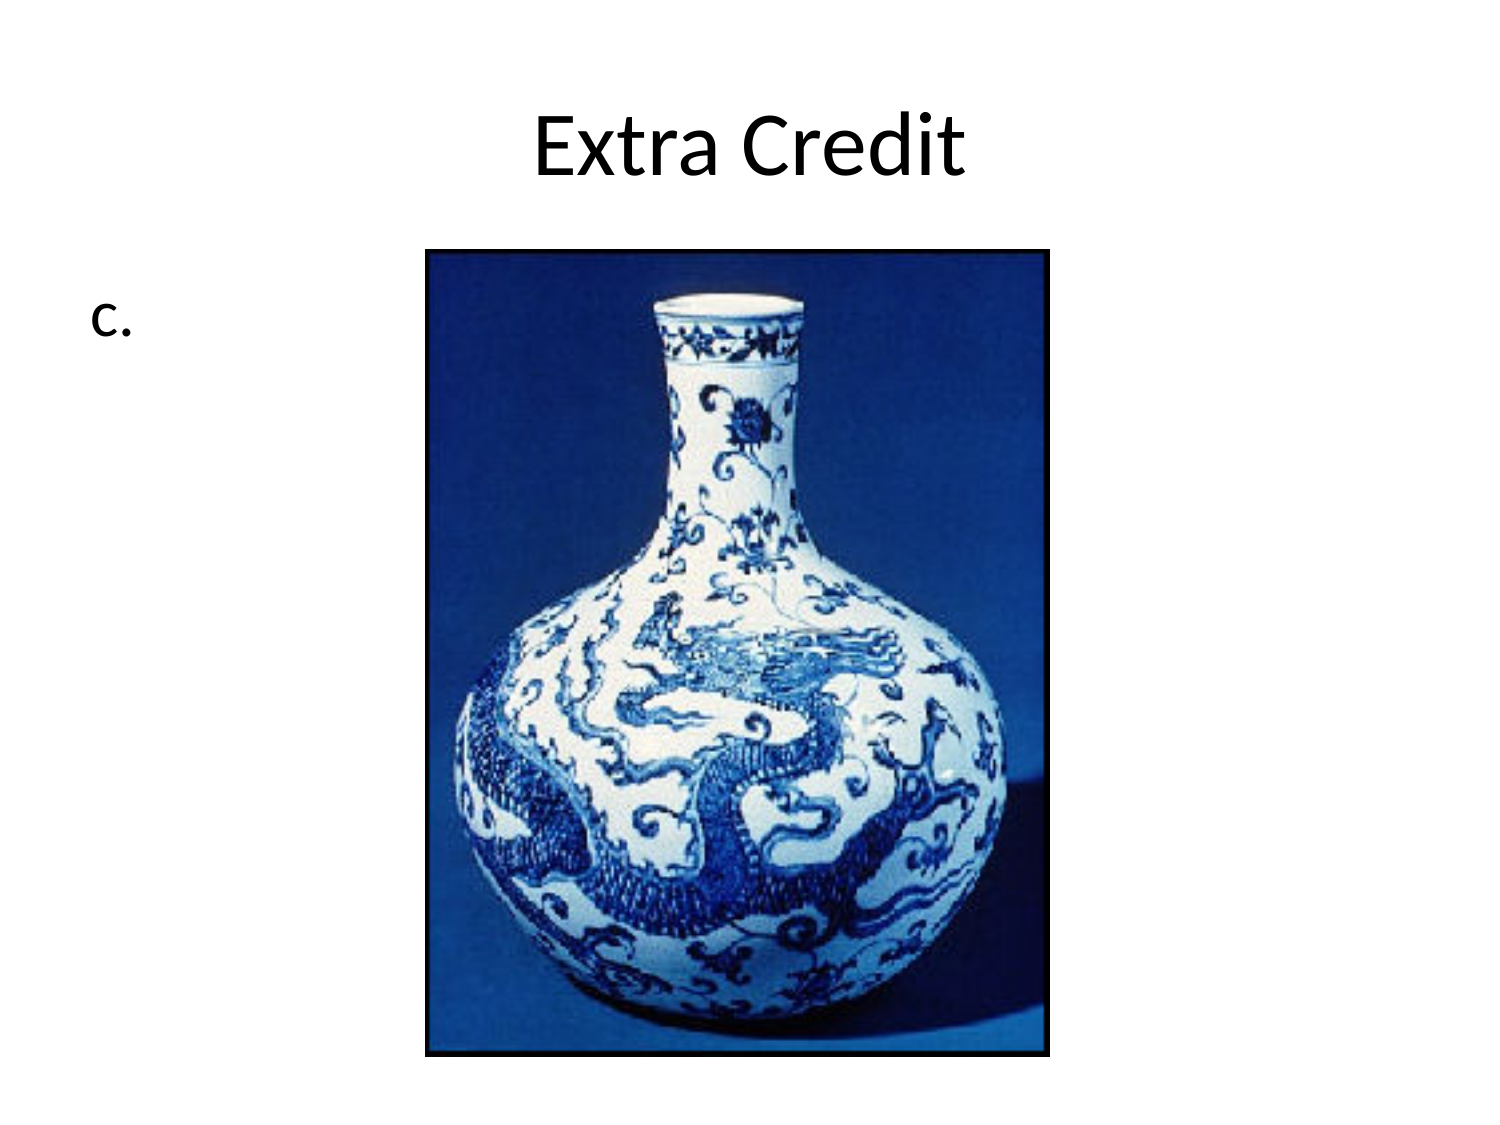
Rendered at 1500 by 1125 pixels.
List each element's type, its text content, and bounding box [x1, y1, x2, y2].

list c. [75, 262, 325, 1005]
title Extra Credit [75, 45, 1425, 233]
picture [424, 249, 1051, 1057]
